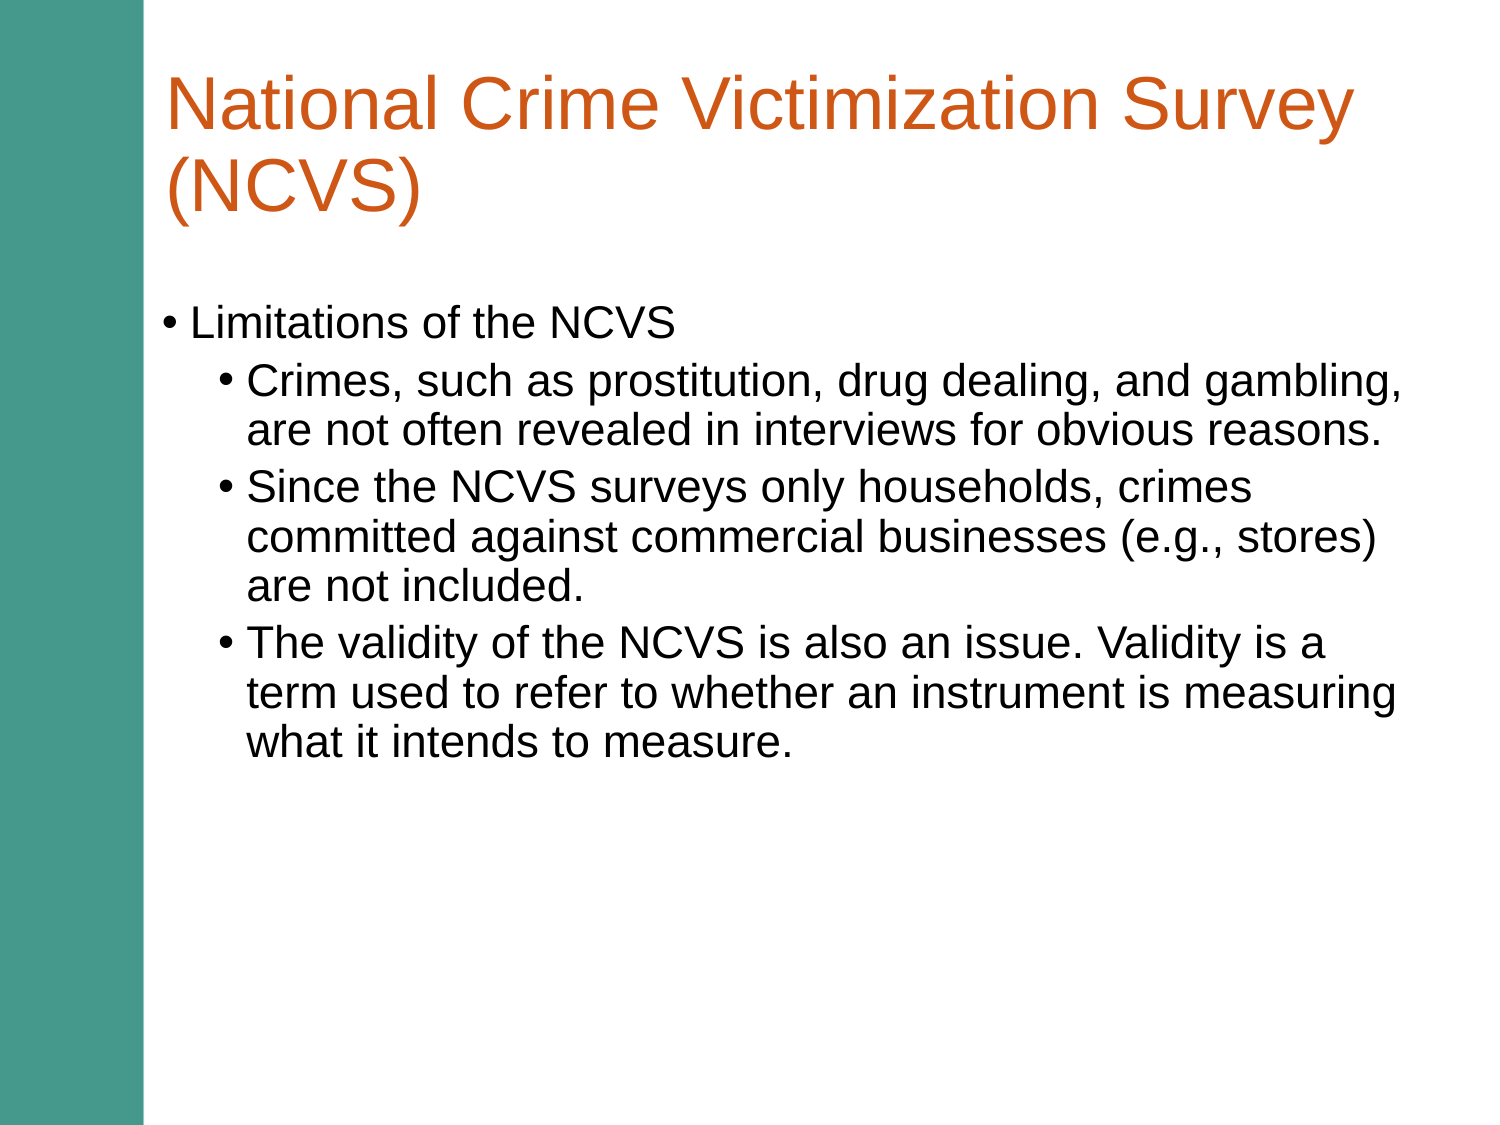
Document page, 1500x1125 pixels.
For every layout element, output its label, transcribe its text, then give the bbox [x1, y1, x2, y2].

title National Crime Victimization Survey (NCVS) [150, 37, 1444, 255]
picture [0, 0, 1500, 1125]
list Limitations of the NCVS Crimes, such as prostitution, drug dealing, and gambling, are not often revealed in interviews for obvious reasons. Since the NCVS surveys only households, crimes committed against commercial businesses (e.g., stores) are not included. The validity of the NCVS is also an issue. Validity is a term used to refer to whether an instrument is measuring what it intends to measure. [146, 291, 1441, 1006]
